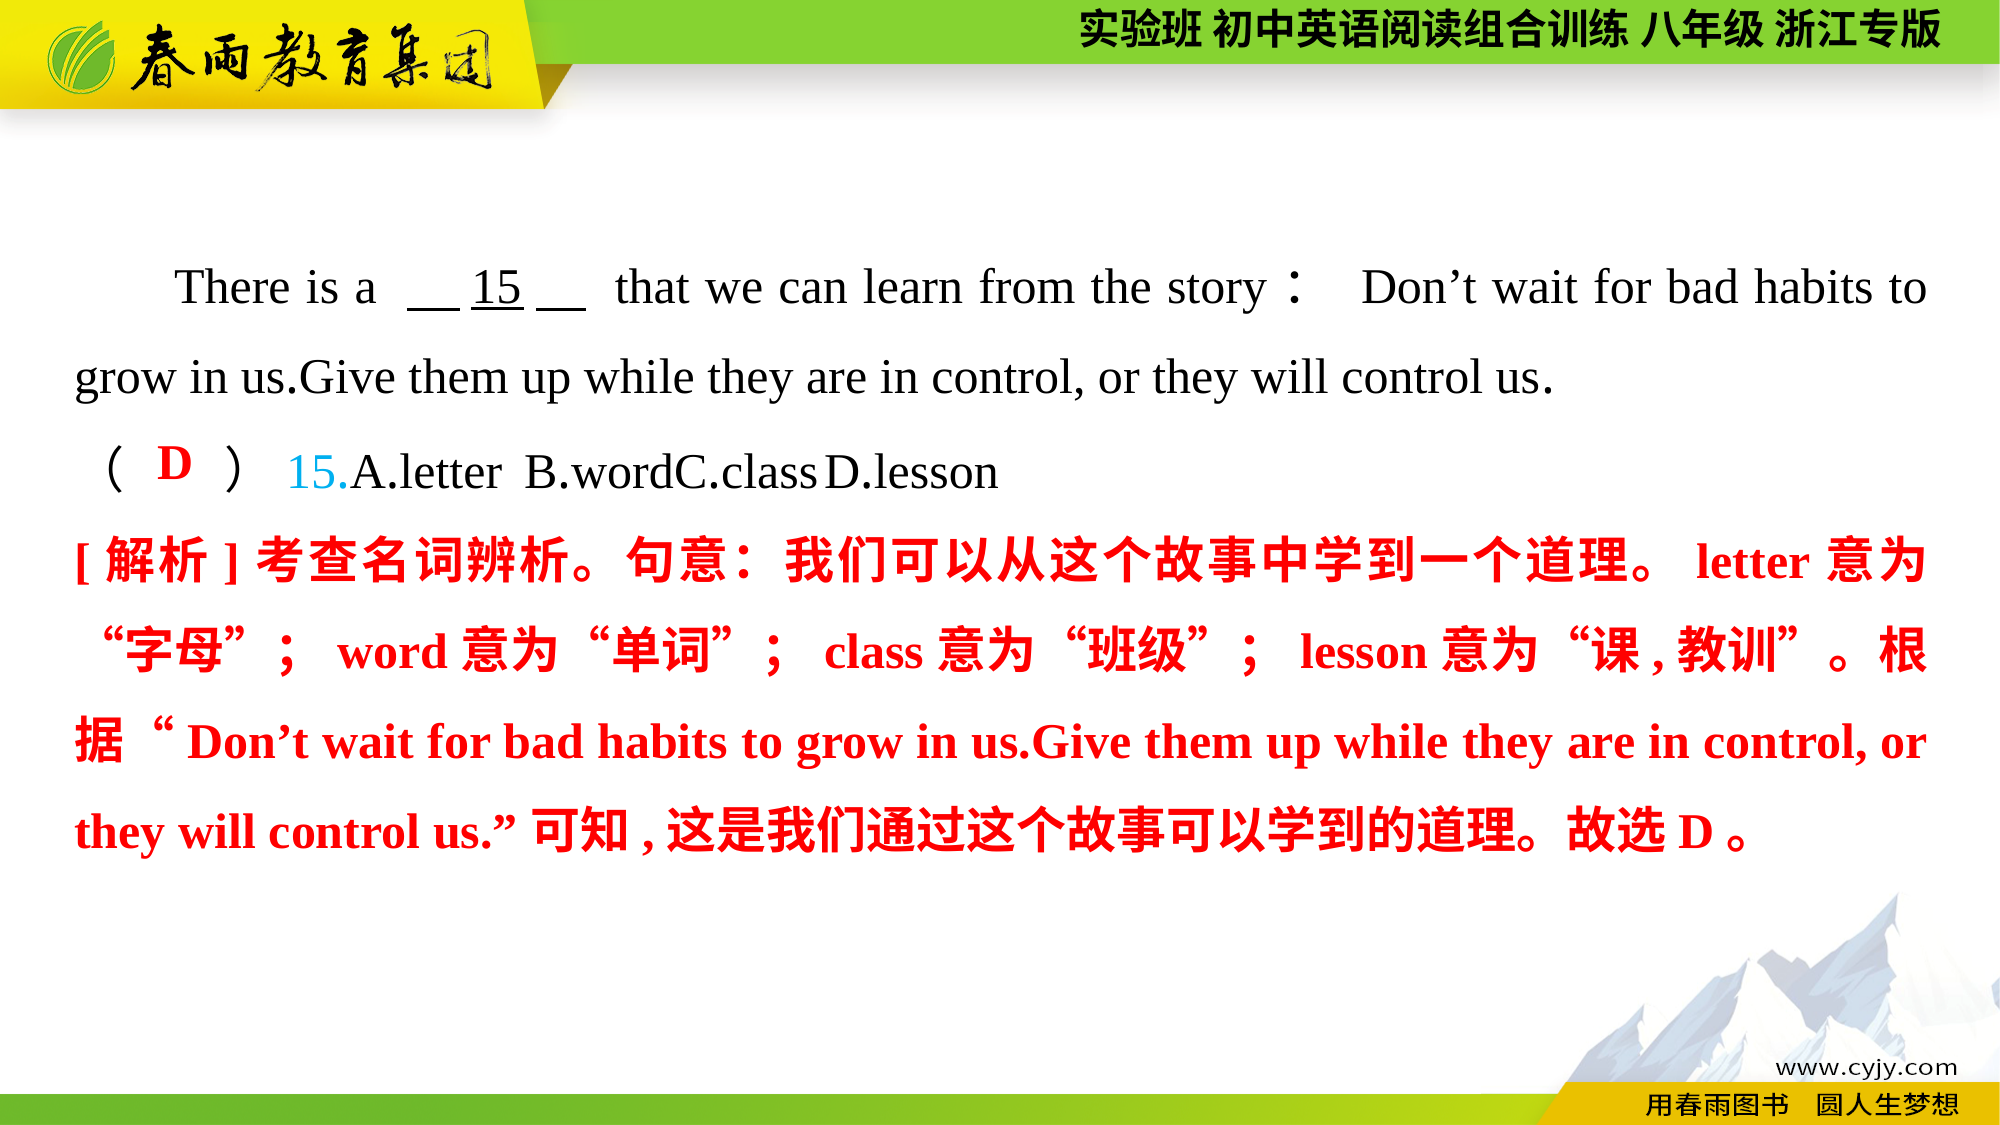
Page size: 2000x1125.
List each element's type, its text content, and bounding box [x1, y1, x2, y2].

list There is a 15 that we can learn from the story： Don’t wait for bad habits to grow in us.Give them up while they are in control, or they will control us. [59, 216, 1944, 402]
text_box D [142, 422, 209, 497]
text_box （ ）15.A.letter B.word C.class D.lesson [59, 402, 1944, 506]
picture [0, 0, 2000, 1125]
text_box [解析]考查名词辨析。句意：我们可以从这个故事中学到一个道理。letter意为“字母”；word意为“单词”；class意为“班级”；lesson意为“课,教训”。根据“Don’t wait for bad habits to grow in us.Give them up while they are in control, or they will control us.”可知,这是我们通过这个故事可以学到的道理。故选D。 [59, 506, 1944, 866]
